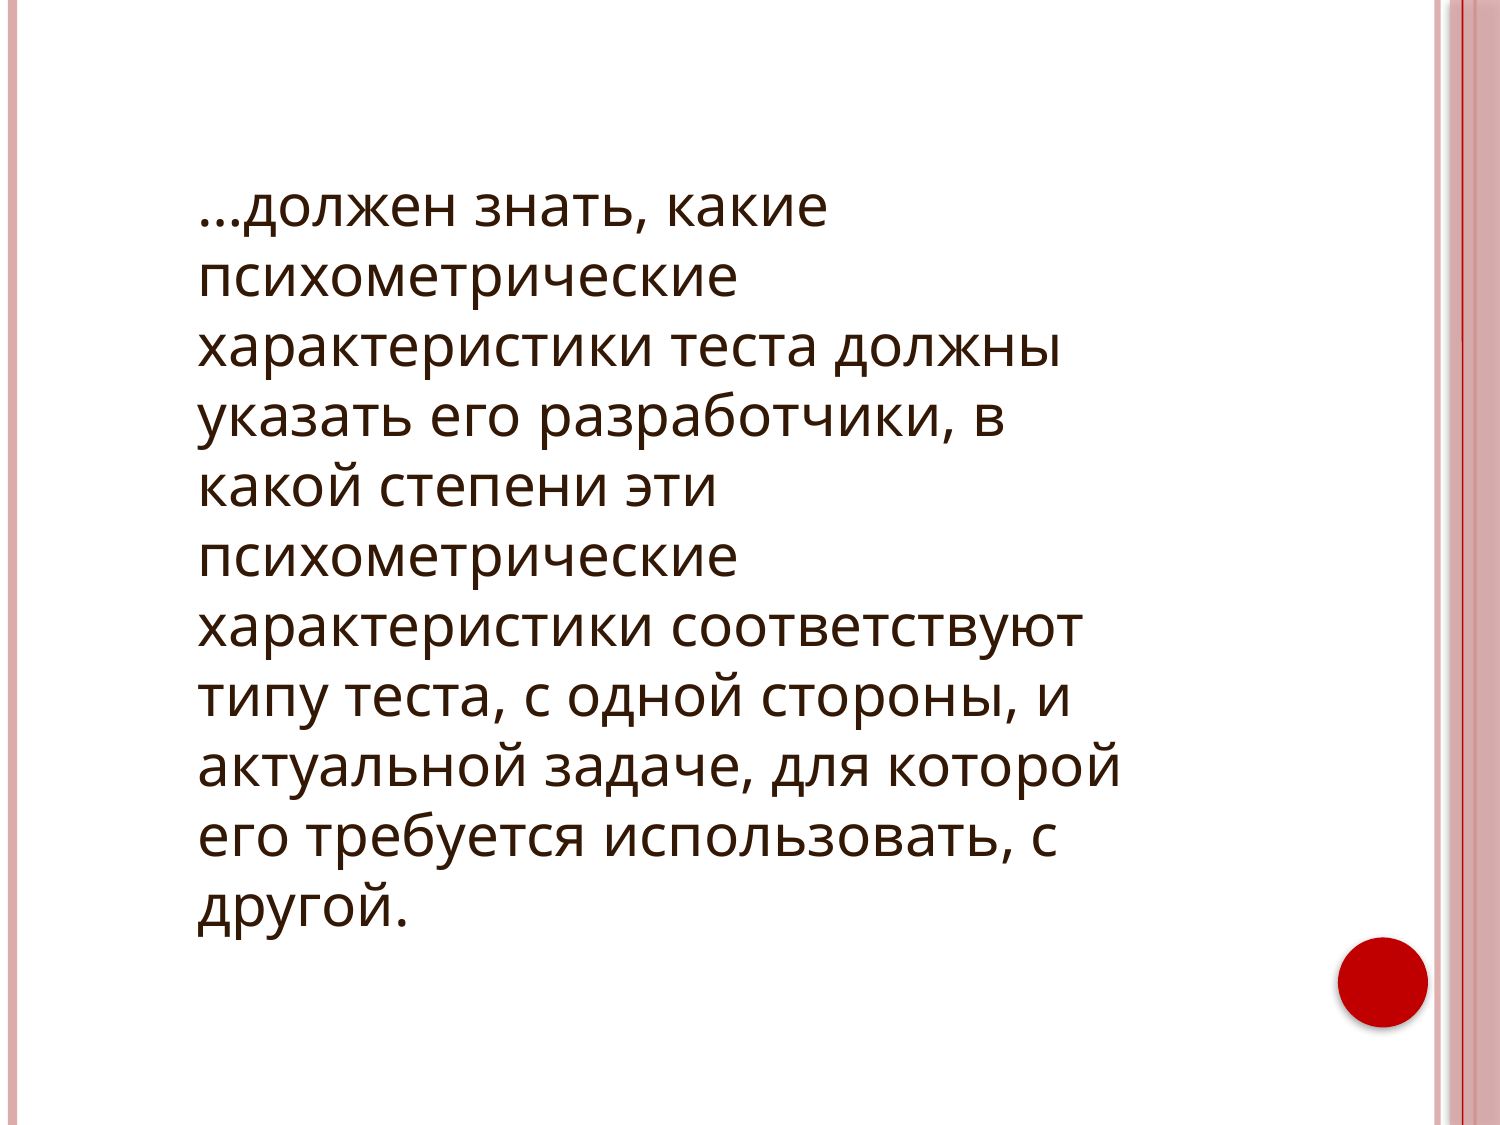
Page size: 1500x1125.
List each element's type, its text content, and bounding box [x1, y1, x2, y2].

text_box …должен знать, какие психометрические характеристики теста должны указать его разработчики, в какой степени эти психометрические характеристики соответствуют типу теста, с одной стороны, и актуальной задаче, для которой его требуется использовать, с другой. [182, 160, 1152, 946]
